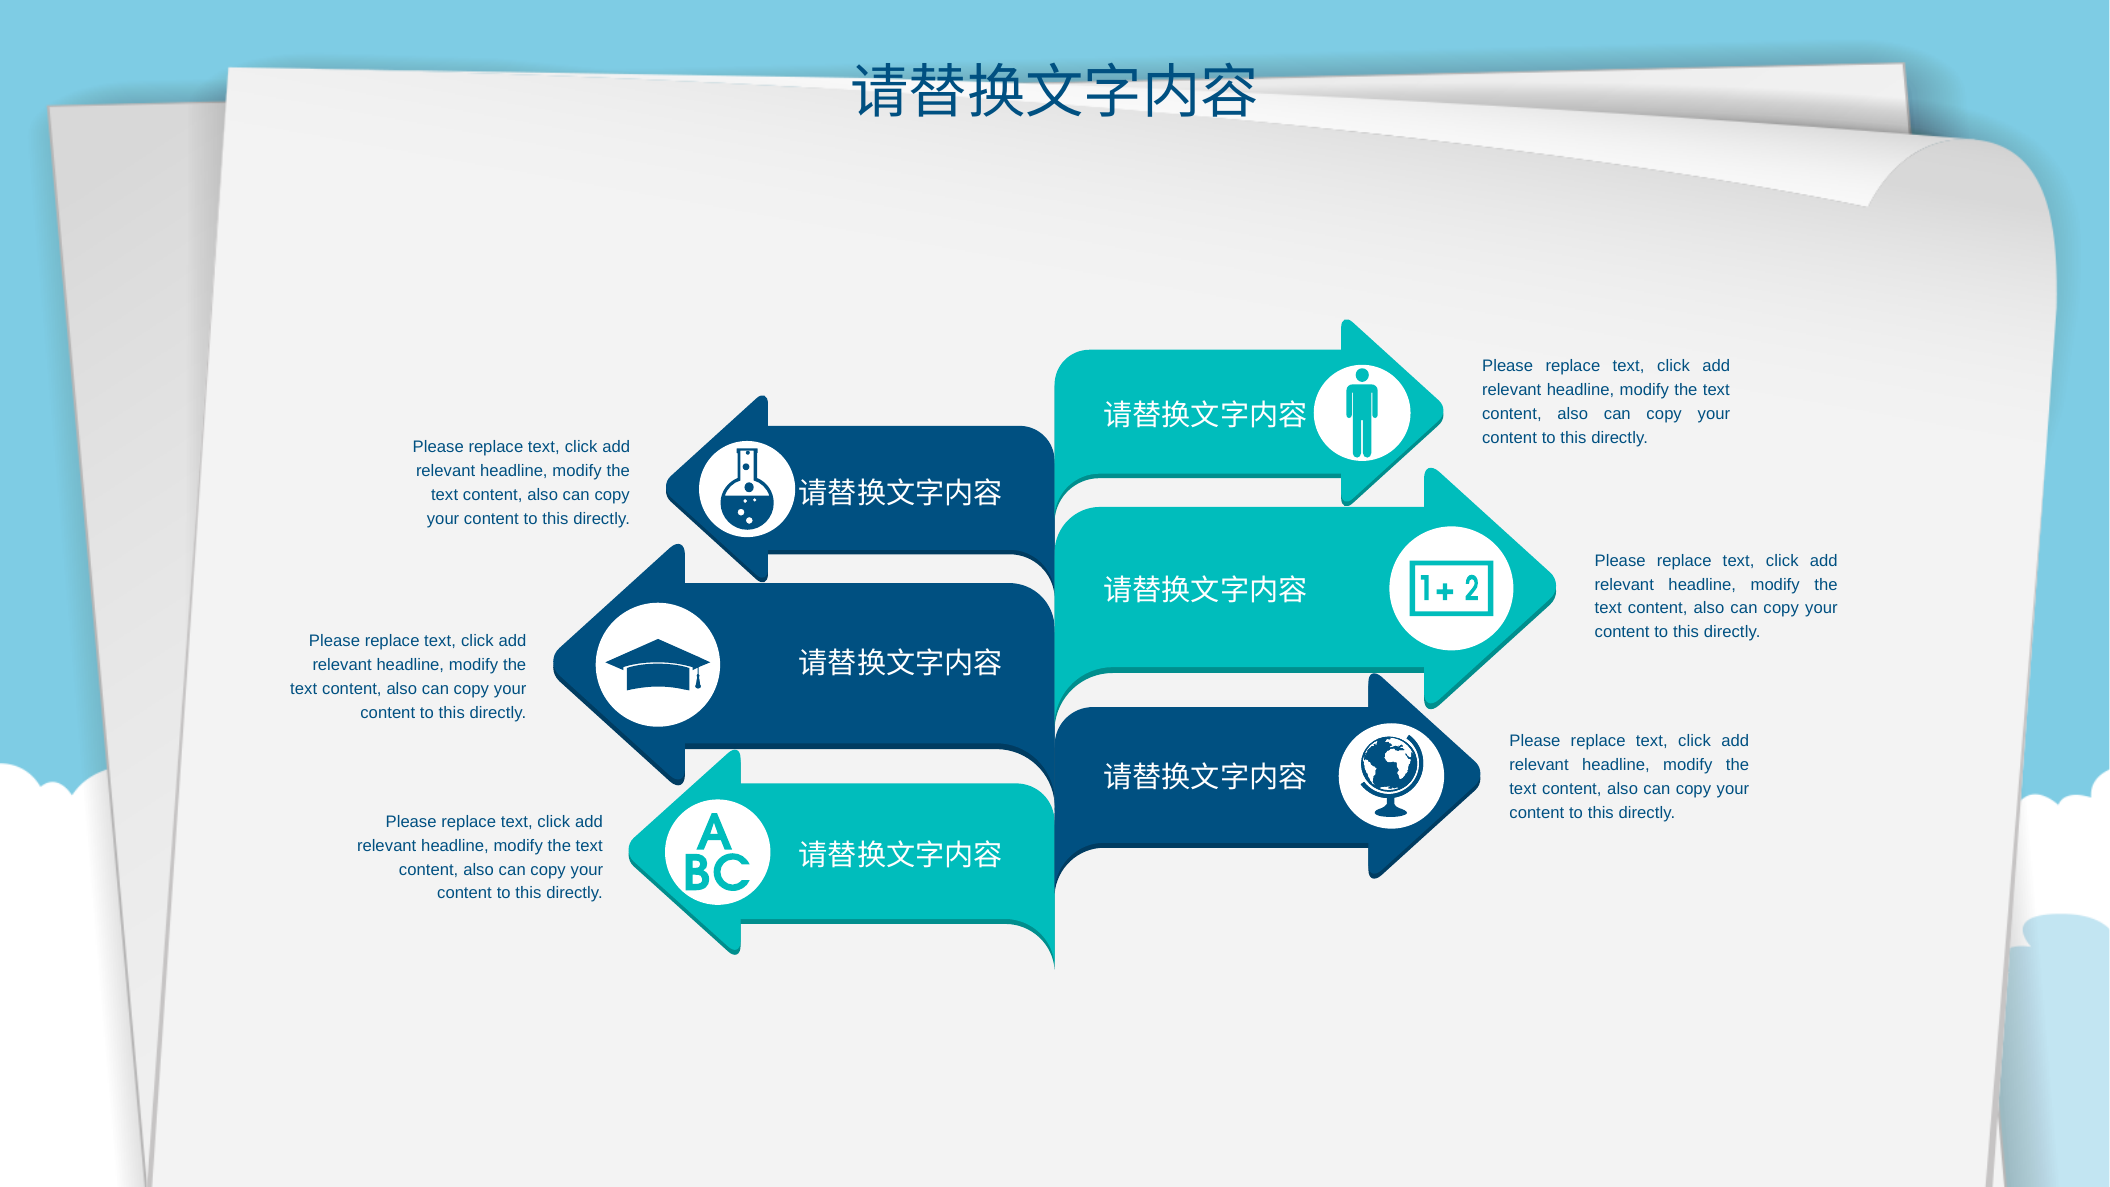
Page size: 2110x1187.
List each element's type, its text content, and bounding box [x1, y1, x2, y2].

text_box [626, 804, 1055, 970]
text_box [1313, 364, 1411, 461]
text_box Please replace text, click add relevant headline, modify the text content, also can copy your content to this directly. [1573, 534, 1859, 652]
text_box Please replace text, click add relevant headline, modify the text content, also can copy your content to this directly. [261, 615, 548, 733]
text_box Please replace text, click add relevant headline, modify the text content, also can copy your content to this directly. [1461, 340, 1752, 458]
picture [0, 0, 2110, 1187]
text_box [551, 540, 1054, 804]
text_box 请替换文字内容 [820, 32, 1289, 124]
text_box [595, 602, 721, 727]
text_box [1054, 316, 1446, 464]
text_box Please replace text, click add relevant headline, modify the text content, also can copy your content to this directly. [319, 796, 625, 913]
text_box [1054, 728, 1483, 894]
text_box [1389, 526, 1514, 651]
text_box Please replace text, click add relevant headline, modify the text content, also can copy your content to this directly. [1488, 715, 1771, 833]
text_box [1054, 464, 1559, 728]
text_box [1338, 723, 1445, 829]
text_box Please replace text, click add relevant headline, modify the text content, also can copy your content to this directly. [373, 421, 652, 538]
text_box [664, 392, 1054, 540]
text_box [664, 799, 771, 905]
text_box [699, 440, 796, 538]
